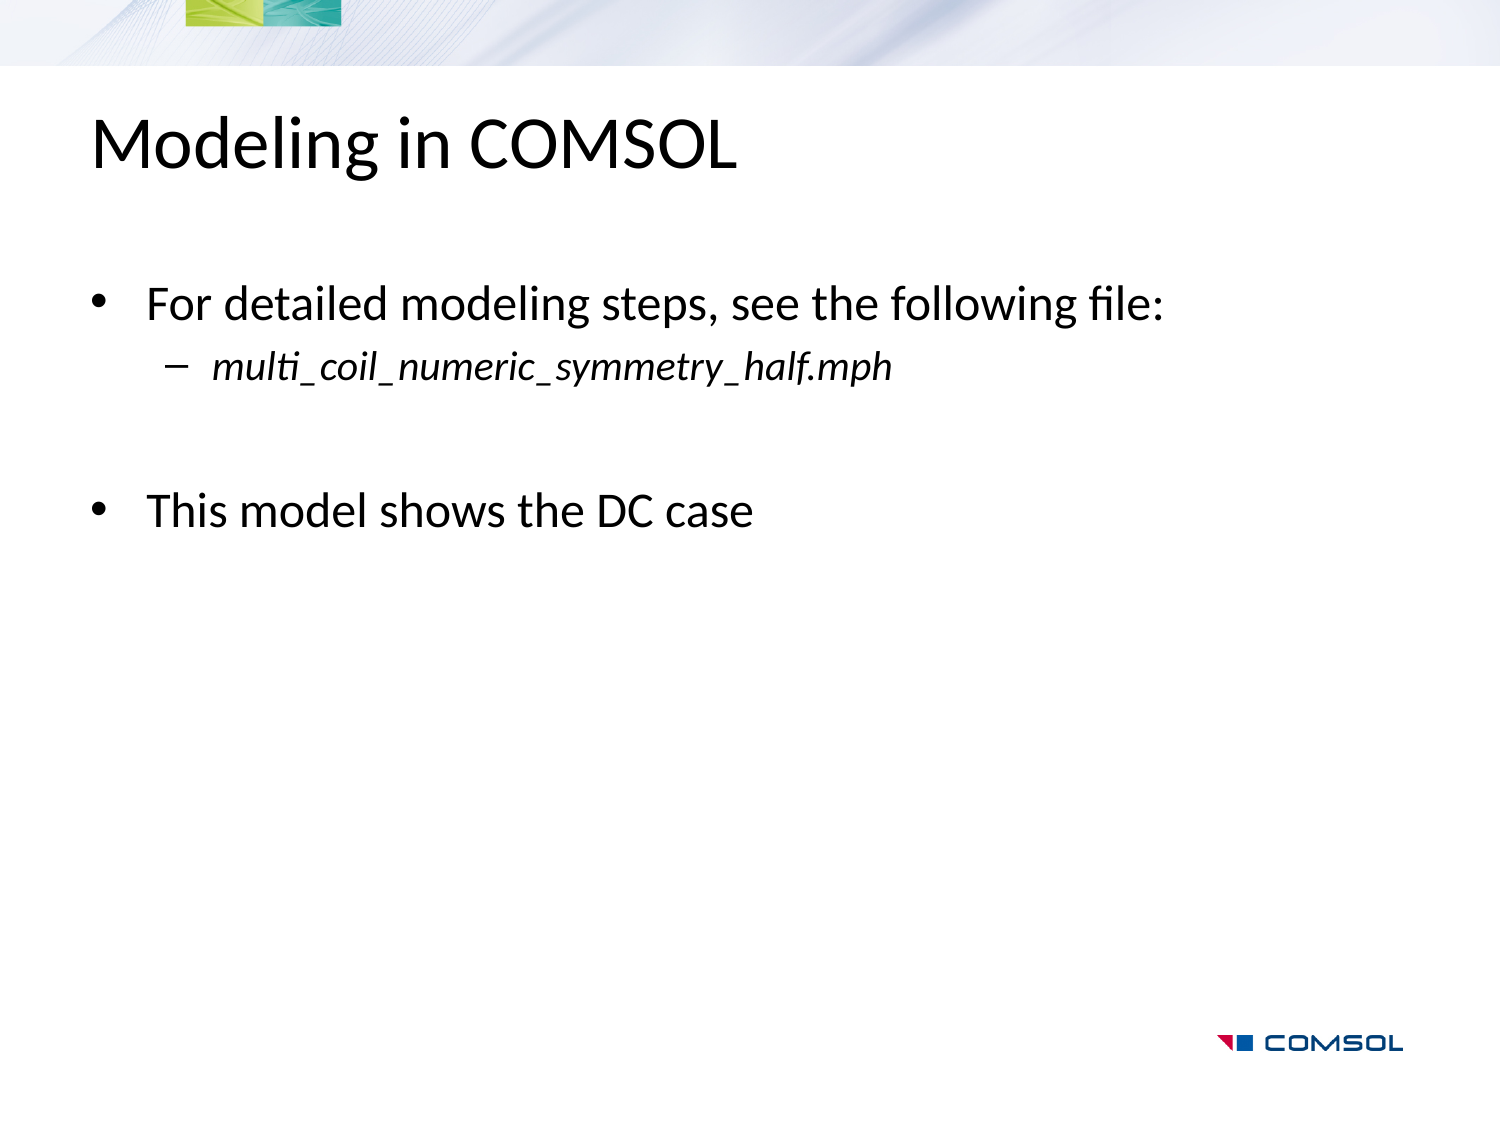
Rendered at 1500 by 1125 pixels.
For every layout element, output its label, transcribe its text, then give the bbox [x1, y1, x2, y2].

list For detailed modeling steps, see the following file: multi_coil_numeric_symmetry_half.mph This model shows the DC case [75, 262, 1425, 1005]
title Modeling in COMSOL [75, 45, 1425, 233]
picture [0, 0, 1500, 1125]
